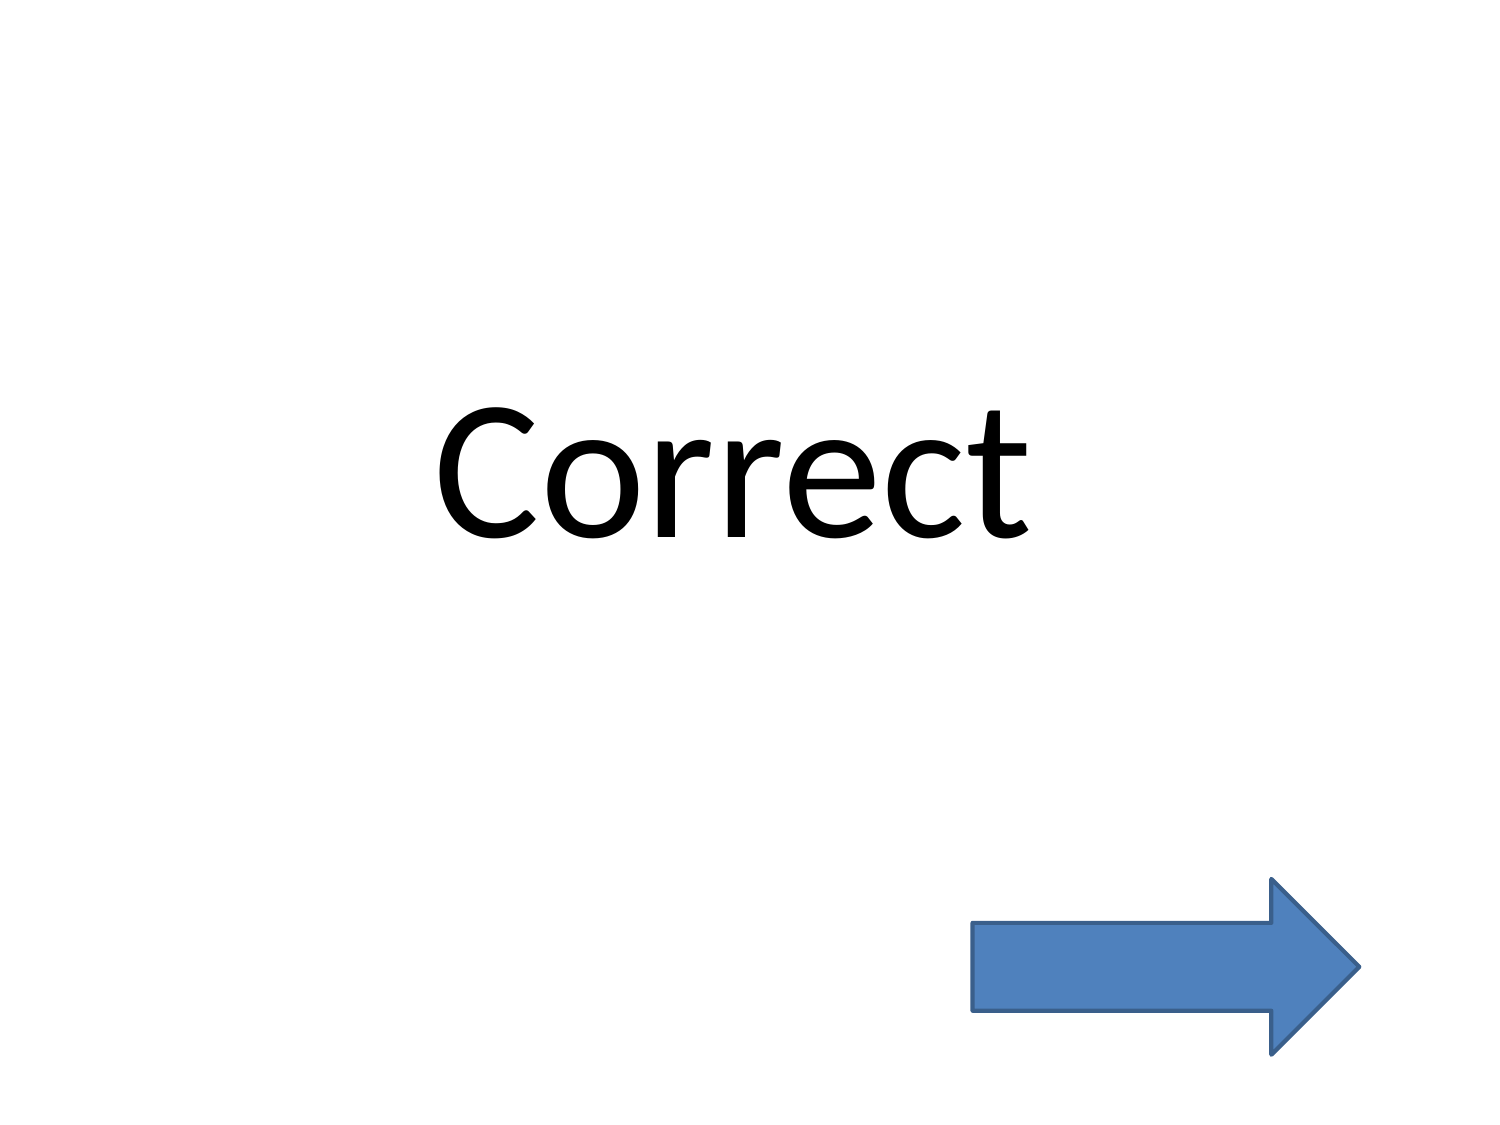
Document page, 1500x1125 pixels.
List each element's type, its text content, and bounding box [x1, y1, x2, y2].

title Correct [58, 363, 1409, 551]
text_box [970, 876, 1362, 1057]
